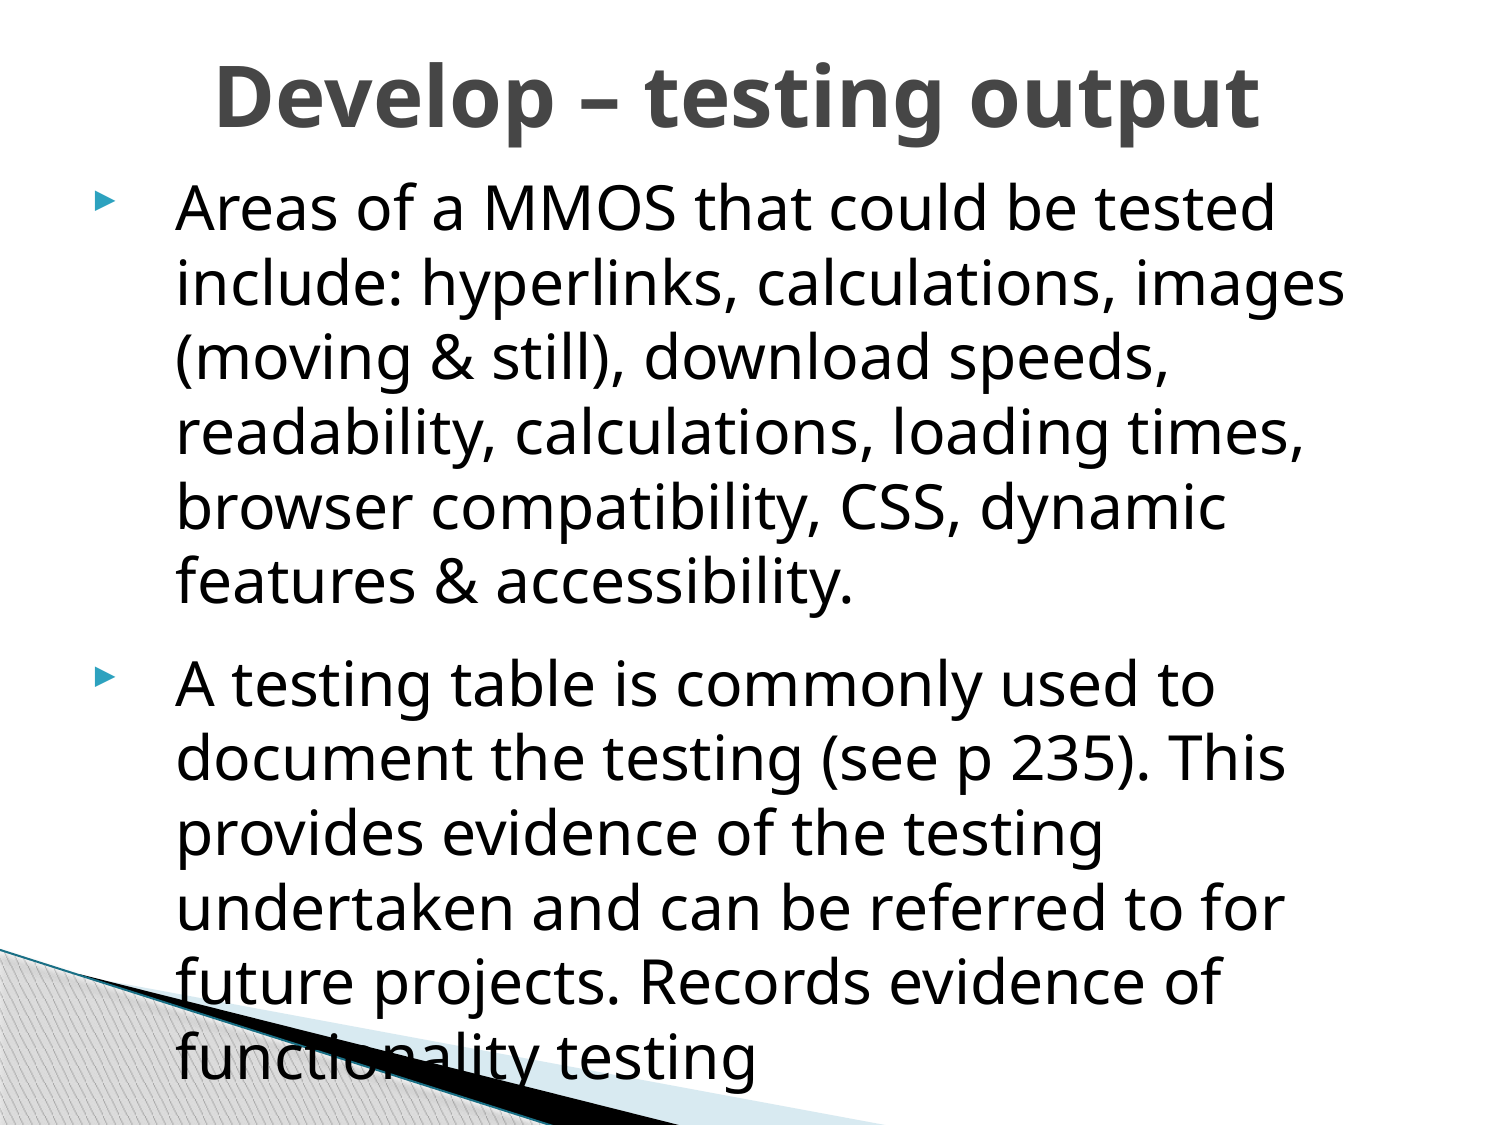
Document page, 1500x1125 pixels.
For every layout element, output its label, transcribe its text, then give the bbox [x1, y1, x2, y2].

list Areas of a MMOS that could be tested include: hyperlinks, calculations, images (moving & still), download speeds, readability, calculations, loading times, browser compatibility, CSS, dynamic features & accessibility. A testing table is commonly used to document the testing (see p 235). This provides evidence of the testing undertaken and can be referred to for future projects. Records evidence of functionality testing [76, 160, 1447, 1106]
title Develop – testing output [100, 0, 1376, 188]
